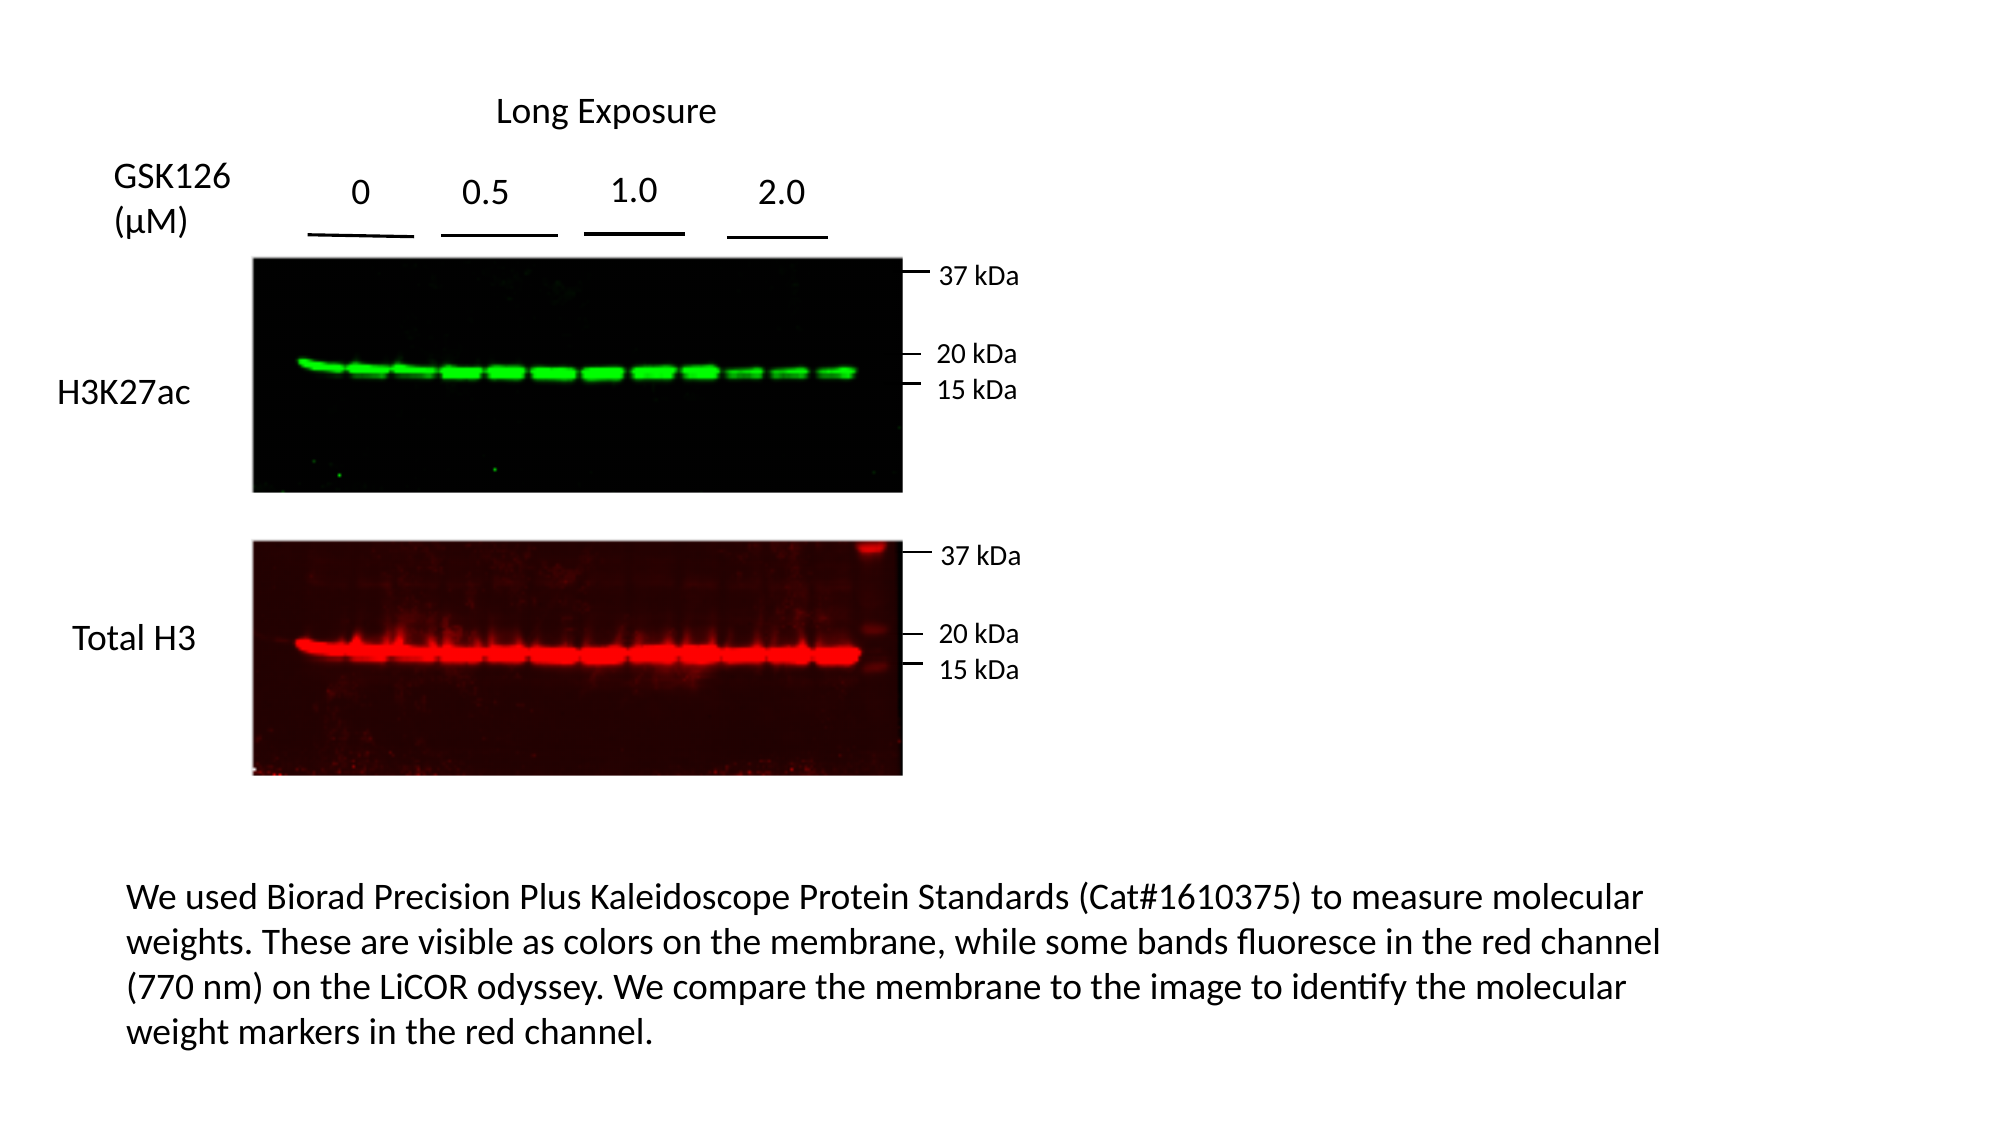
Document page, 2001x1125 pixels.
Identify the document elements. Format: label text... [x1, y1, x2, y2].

text_box 20 kDa [923, 607, 1035, 643]
text_box We used Biorad Precision Plus Kaleidoscope Protein Standards (Cat#1610375) to measure molecular weights. These are visible as colors on the membrane, while some bands fluoresce in the red channel (770 nm) on the LiCOR odyssey. We compare the membrane to the image to identify the molecular weight markers in the red channel. [111, 864, 1721, 1060]
text_box 1.0 [595, 157, 673, 218]
text_box 20 kDa [921, 327, 1033, 362]
text_box 37 kDa [923, 249, 1035, 299]
text_box Long Exposure [481, 78, 733, 139]
text_box 0.5 [447, 159, 525, 220]
text_box 2.0 [743, 159, 821, 220]
picture [250, 255, 903, 493]
text_box 15 kDa [921, 362, 1033, 413]
text_box H3K27ac [42, 359, 206, 420]
text_box Total H3 [57, 605, 211, 666]
text_box 37 kDa [925, 529, 1037, 579]
text_box GSK126 (µM) [98, 143, 247, 249]
picture [250, 538, 903, 776]
text_box 0 [336, 159, 386, 220]
text_box 15 kDa [923, 643, 1035, 693]
